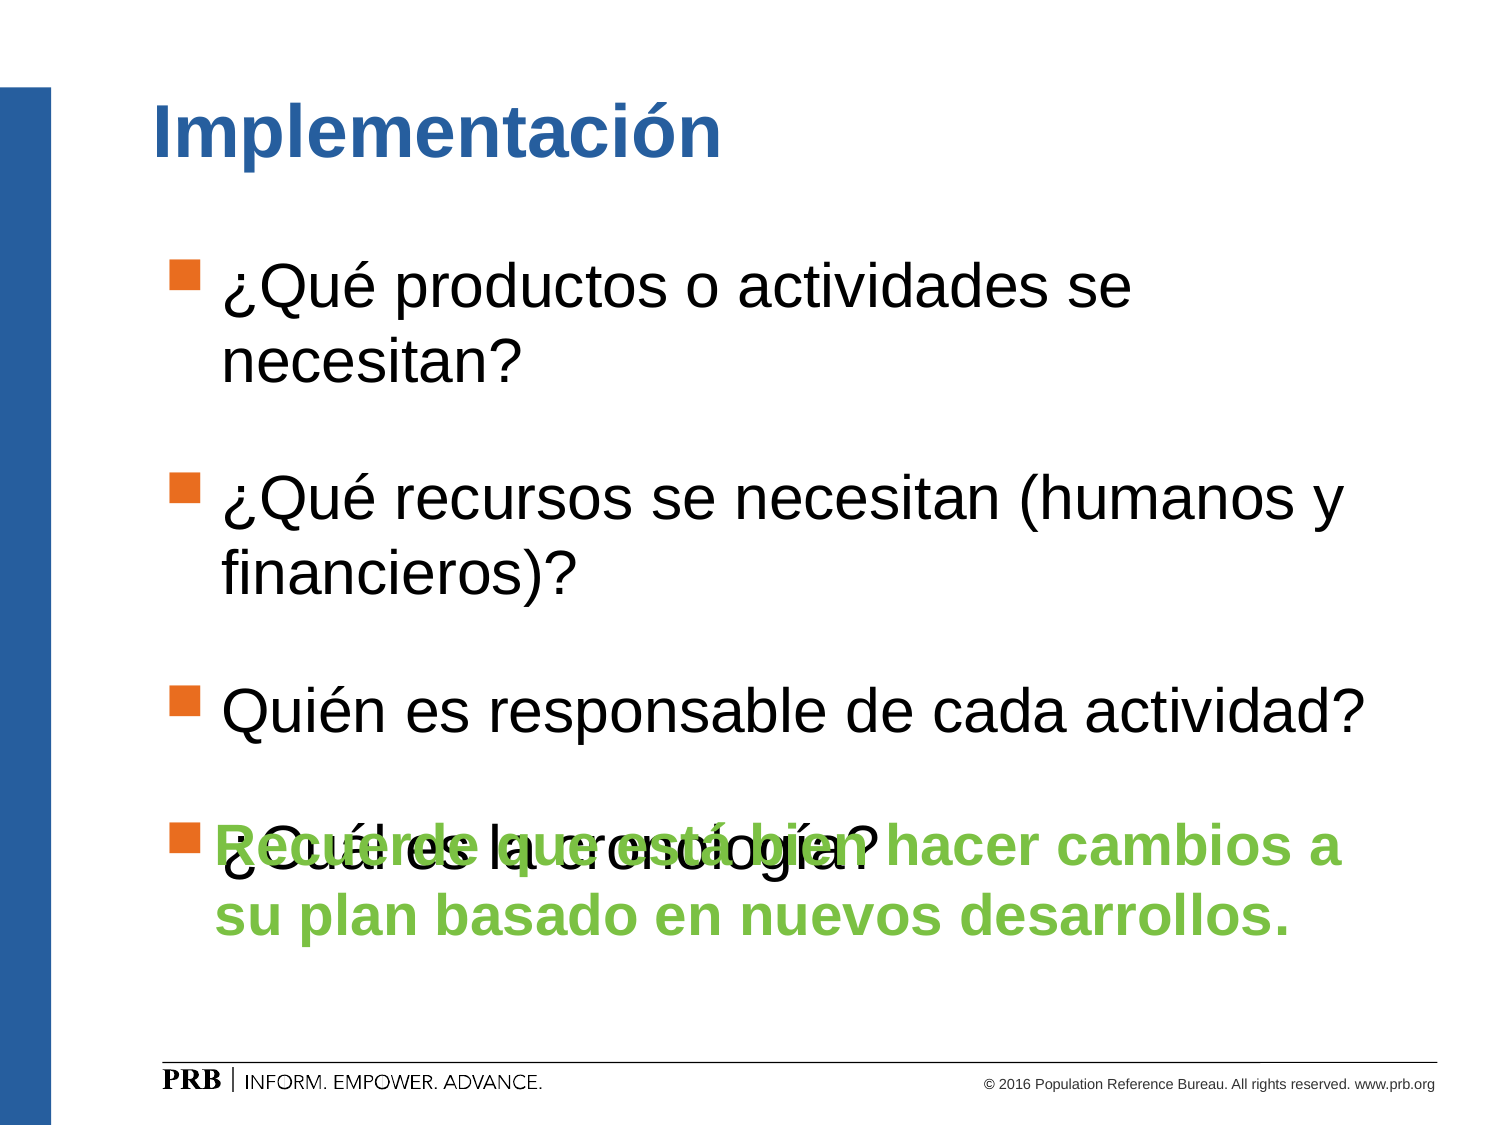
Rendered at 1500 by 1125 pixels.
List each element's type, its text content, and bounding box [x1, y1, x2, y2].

text_box Recuerde que está bien hacer cambios a su plan basado en nuevos desarrollos. [199, 799, 1400, 955]
title Implementación [137, 75, 1416, 228]
list ¿Qué productos o actividades se necesitan? ¿Qué recursos se necesitan (humanos y financieros)? Quién es responsable de cada actividad? ¿Cuál es la cronología? [150, 237, 1425, 725]
